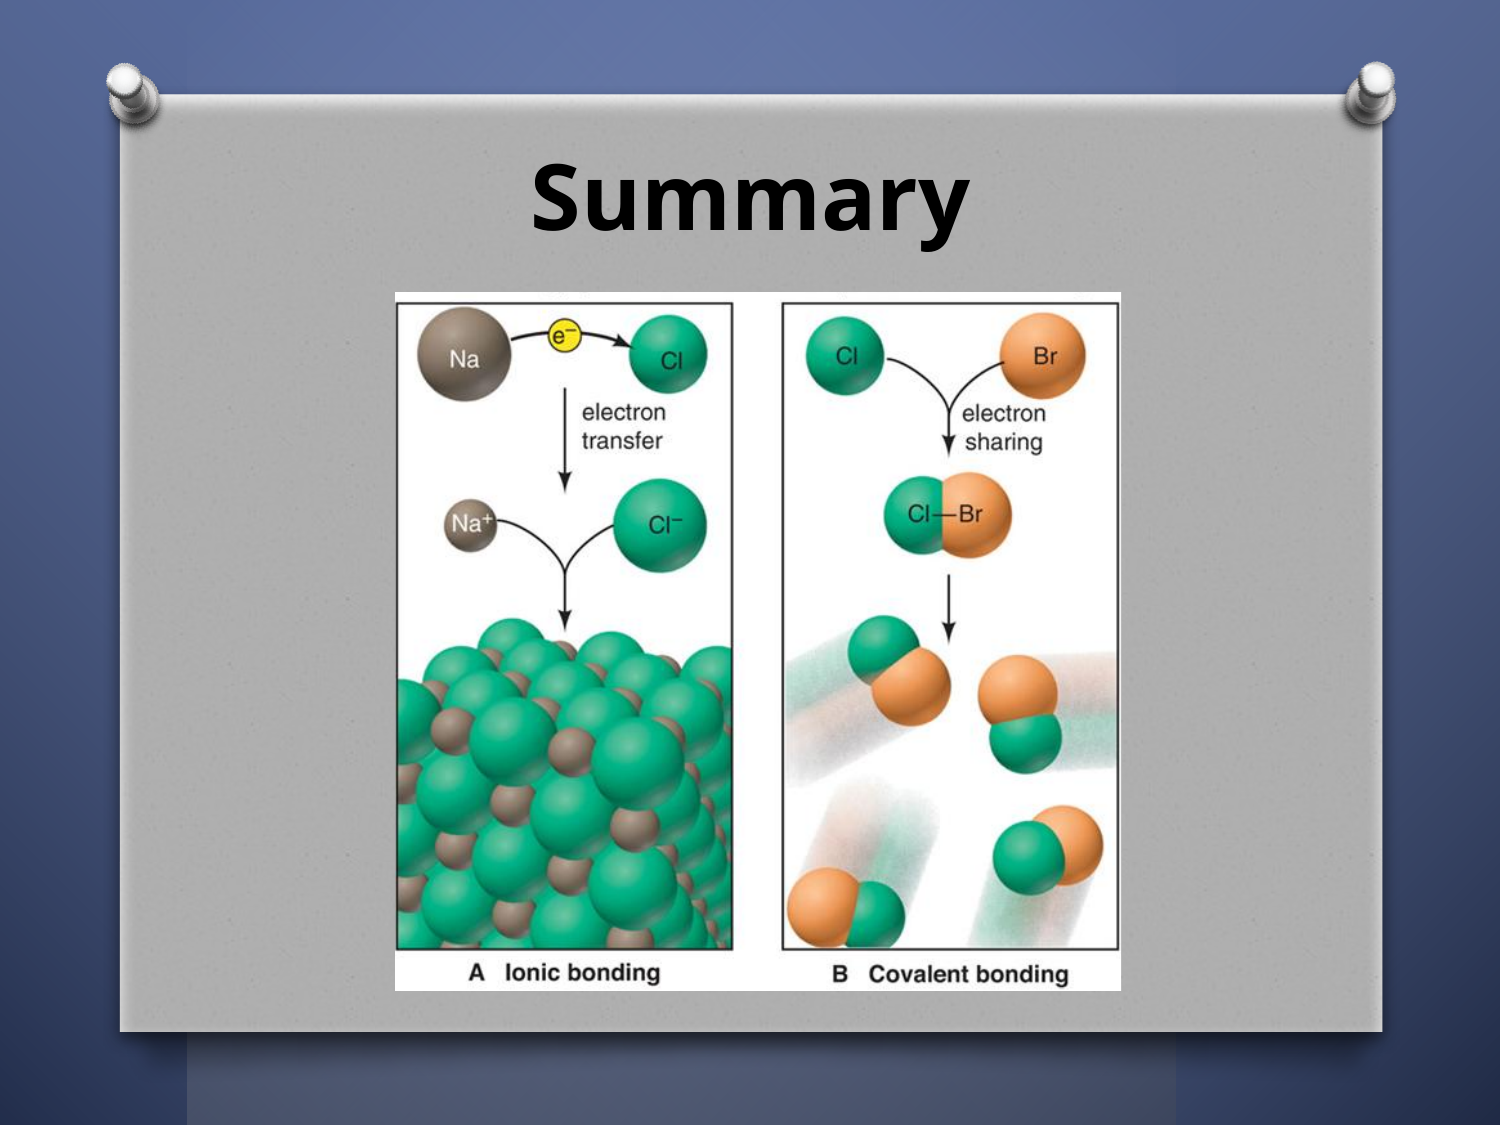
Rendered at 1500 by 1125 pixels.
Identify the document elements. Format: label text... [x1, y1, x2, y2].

picture [75, 29, 198, 153]
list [394, 292, 1122, 991]
picture [1317, 35, 1439, 156]
title Summary [179, 95, 1323, 293]
